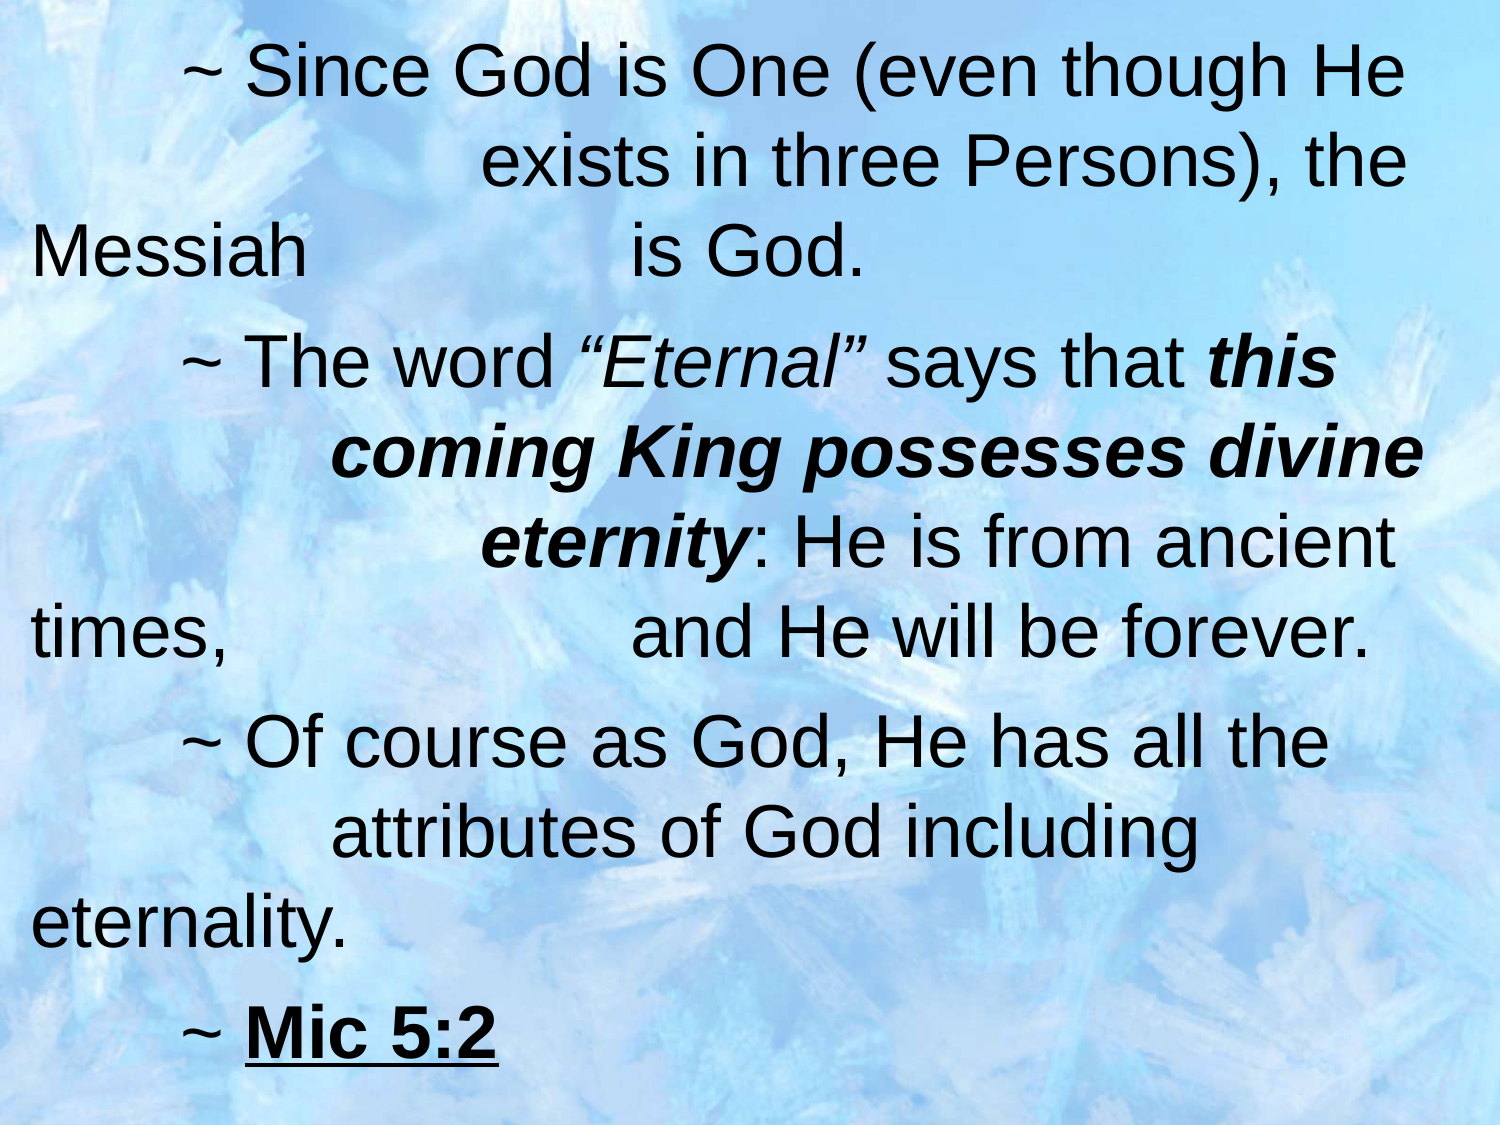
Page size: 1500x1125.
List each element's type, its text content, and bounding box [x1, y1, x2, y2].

subtitle ~ Since God is One (even though He exists in three Persons), the Messiah is God. ~ The word “Eternal” says that this coming King possesses divine eternity: He is from ancient times, and He will be forever. ~ Of course as God, He has all the attributes of God including eternality. ~ Mic 5:2 [15, 13, 1484, 1110]
picture [0, 0, 1500, 1125]
